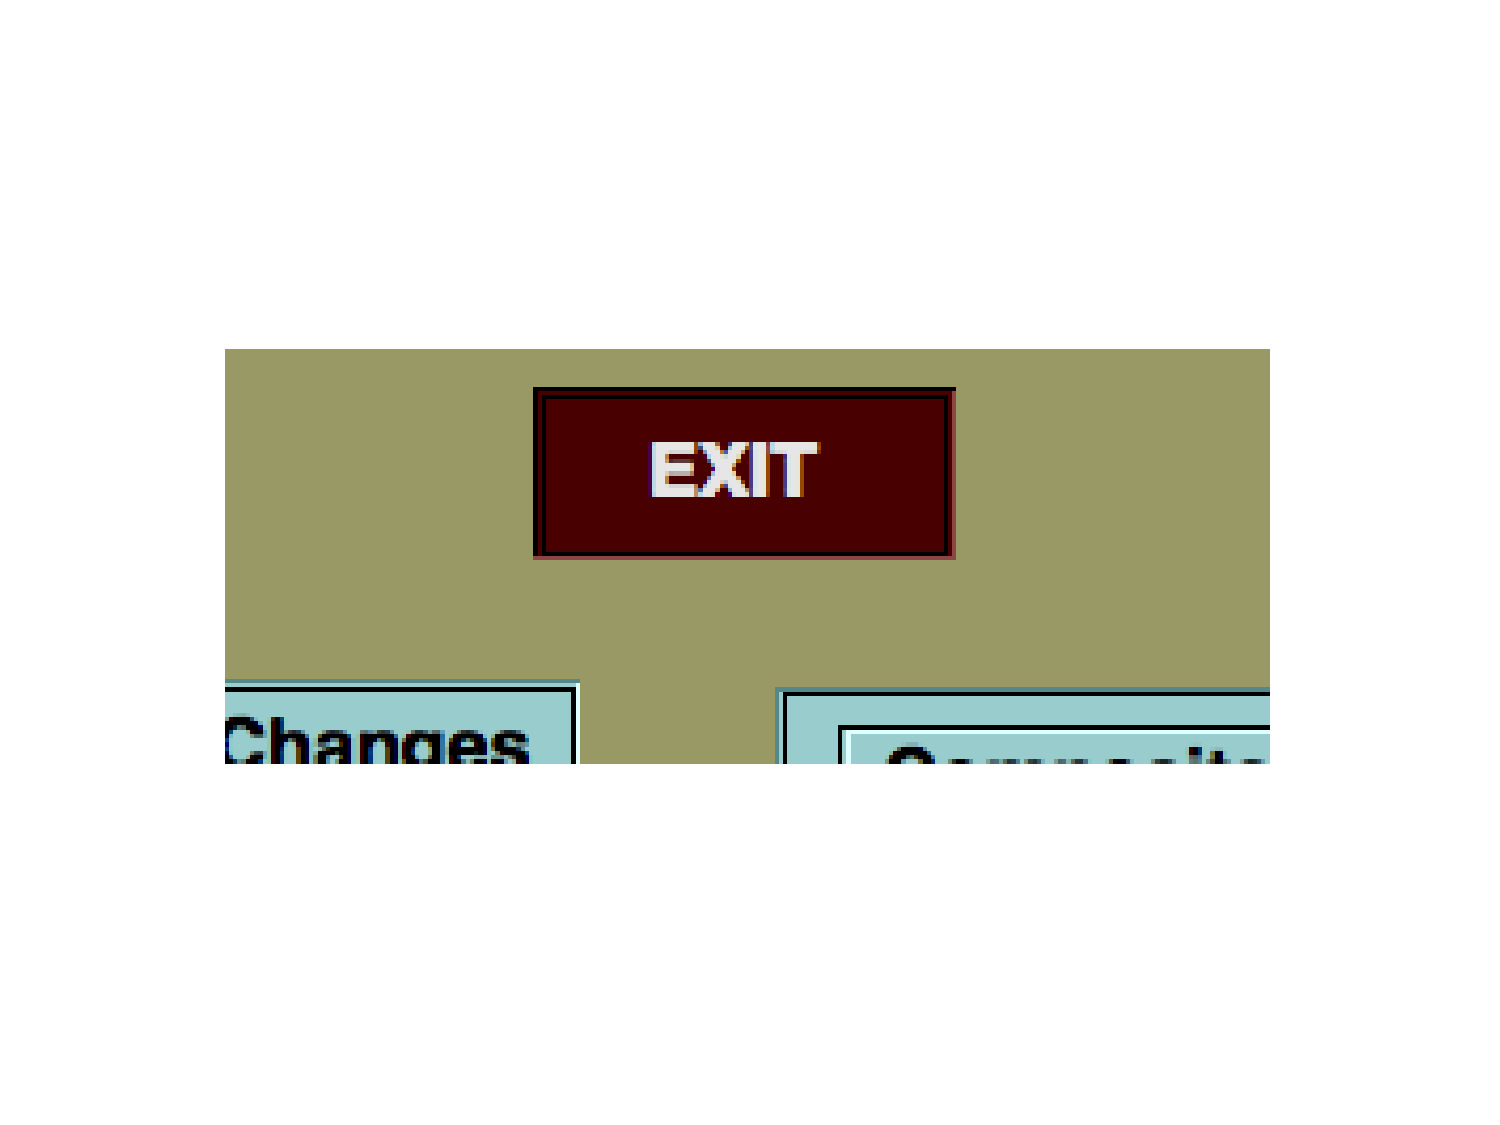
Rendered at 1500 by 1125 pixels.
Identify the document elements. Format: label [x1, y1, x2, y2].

picture [224, 349, 1271, 765]
